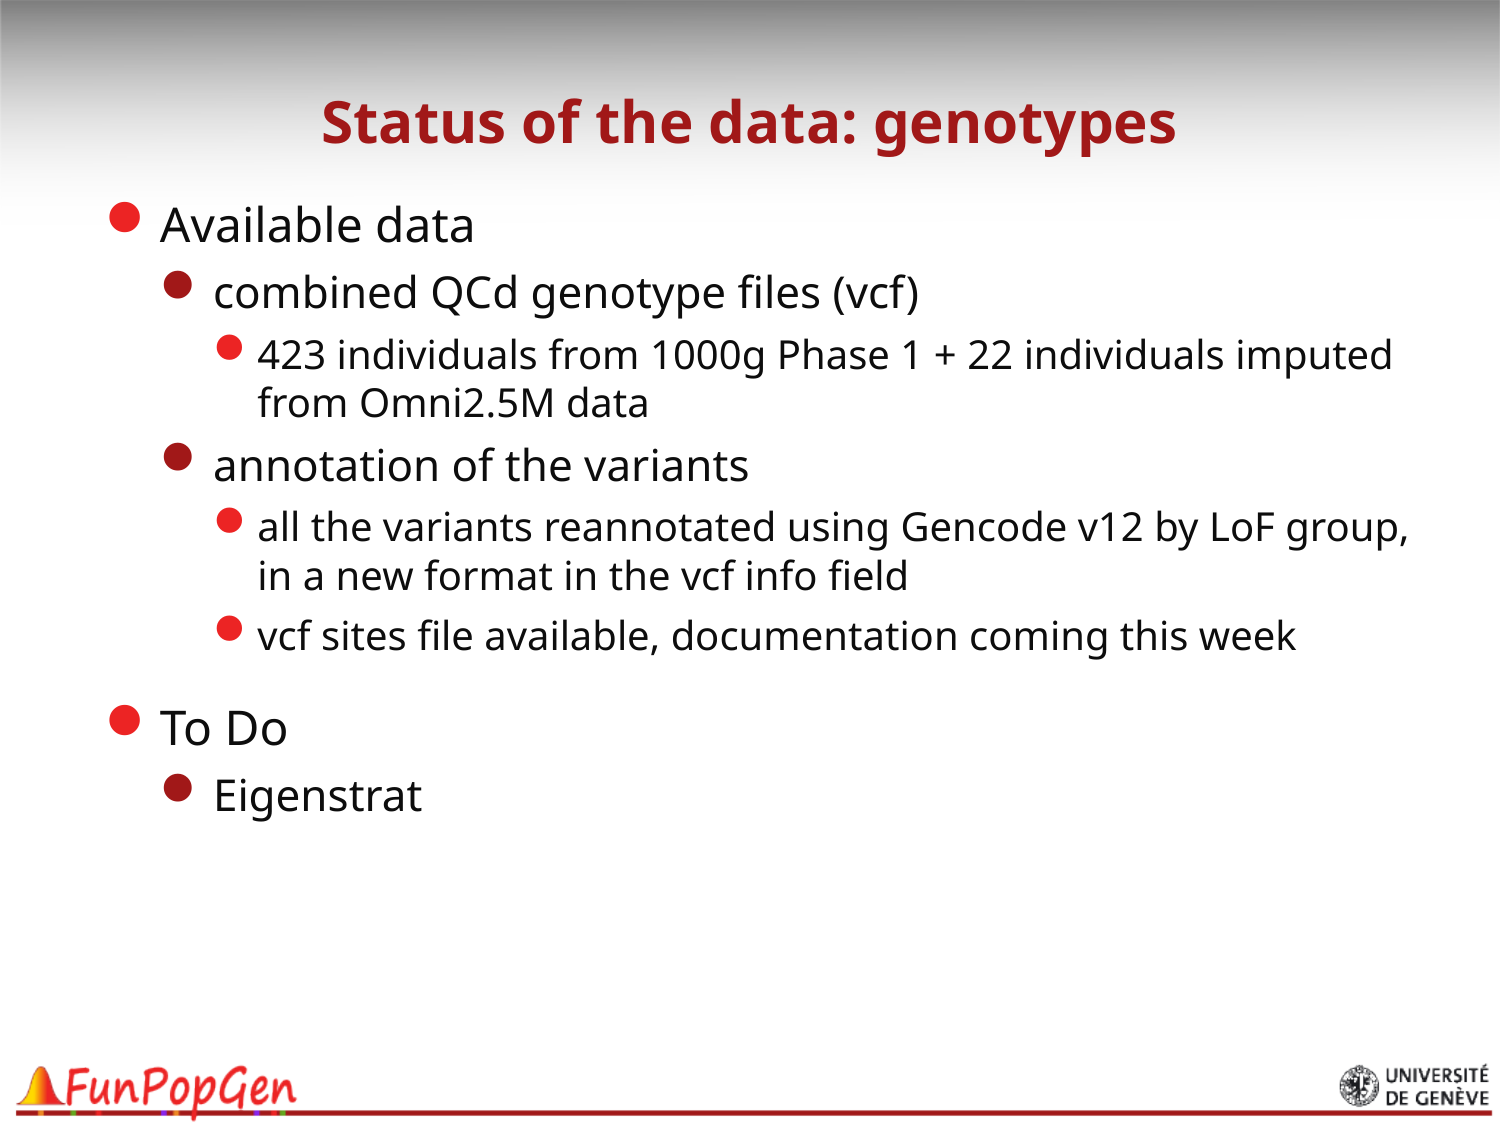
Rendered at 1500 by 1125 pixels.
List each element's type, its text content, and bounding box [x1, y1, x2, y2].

picture [0, 0, 1500, 1125]
title Status of the data: genotypes [90, 17, 1410, 163]
list Available data combined QCd genotype files (vcf) 423 individuals from 1000g Phase 1 + 22 individuals imputed from Omni2.5M data annotation of the variants all the variants reannotated using Gencode v12 by LoF group, in a new format in the vcf info field vcf sites file available, documentation coming this week To Do Eigenstrat [90, 187, 1450, 963]
